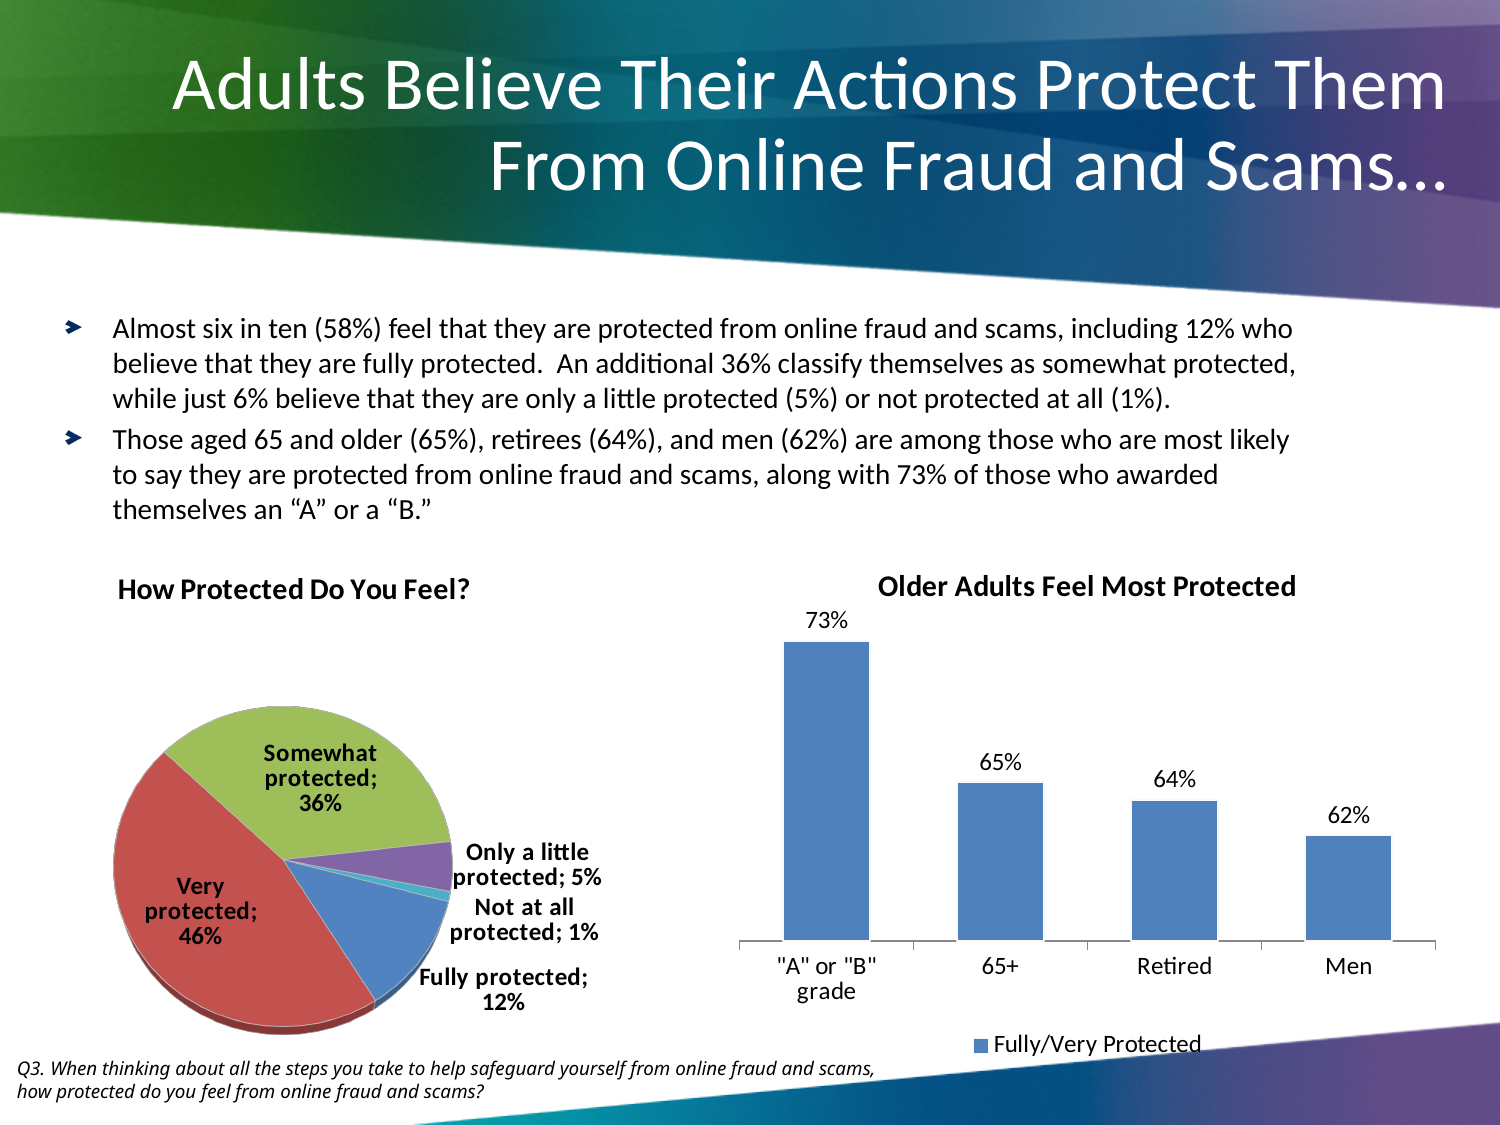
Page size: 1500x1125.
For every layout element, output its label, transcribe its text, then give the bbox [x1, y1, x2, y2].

chart [0, 549, 689, 1081]
text_box Q3. When thinking about all the steps you take to help safeguard yourself from online fraud and scams, how protected do you feel from online fraud and scams? [2, 1049, 1090, 1110]
title Adults Believe Their Actions Protect Them From Online Fraud and Scams… [0, 37, 1464, 226]
text_box Almost six in ten (58%) feel that they are protected from online fraud and scams, including 12% who believe that they are fully protected. An additional 36% classify themselves as somewhat protected, while just 6% believe that they are only a little protected (5%) or not protected at all (1%). Those aged 65 and older (65%), retirees (64%), and men (62%) are among those who are most likely to say they are protected from online fraud and scams, along with 73% of those who awarded themselves an “A” or a “B.” [50, 302, 1326, 528]
picture [0, 1081, 646, 1125]
chart [724, 546, 1451, 1065]
picture [0, 0, 1500, 1125]
